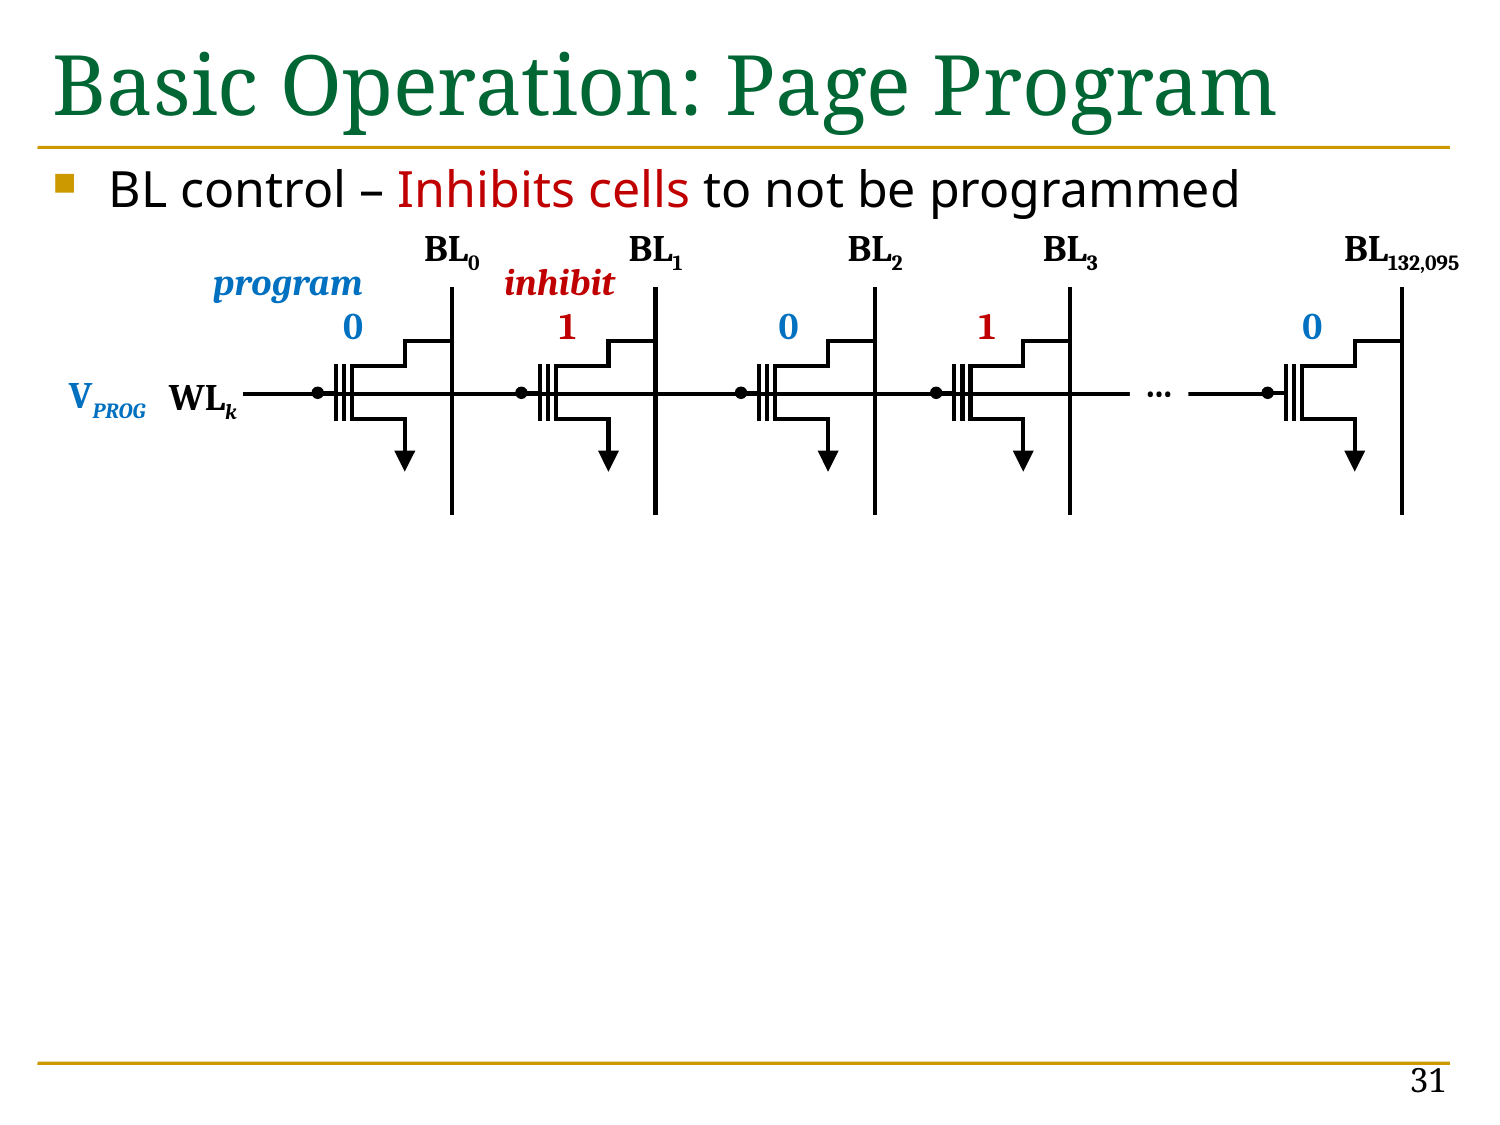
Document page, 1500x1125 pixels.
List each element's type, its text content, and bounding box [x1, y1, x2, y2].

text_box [742, 395, 749, 401]
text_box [444, 343, 449, 392]
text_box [451, 289, 1402, 513]
text_box BL3 [354, 396, 369, 400]
text_box BL0 [409, 216, 495, 282]
text_box BL132,095 [1329, 216, 1475, 282]
text_box VPROG [53, 364, 161, 430]
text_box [751, 395, 792, 401]
title Basic Operation: Page Program [37, 24, 1450, 149]
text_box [1278, 394, 1311, 400]
text_box program [198, 250, 378, 311]
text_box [937, 395, 945, 401]
text_box WLk [153, 365, 252, 432]
list BL control – Inhibits cells to not be programmed [37, 149, 1450, 1063]
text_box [523, 395, 530, 401]
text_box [531, 395, 573, 402]
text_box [252, 396, 334, 404]
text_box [397, 421, 403, 450]
text_box inhibit [489, 250, 630, 287]
text_box BL1 [613, 216, 698, 282]
text_box BL2 [832, 216, 918, 282]
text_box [404, 418, 1355, 472]
text_box VPROG1 [451, 394, 1324, 404]
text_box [354, 396, 449, 418]
text_box BL3 [1028, 216, 1113, 282]
slide_number 31 [1111, 1036, 1462, 1112]
text_box 0 [328, 311, 378, 355]
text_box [946, 395, 988, 401]
